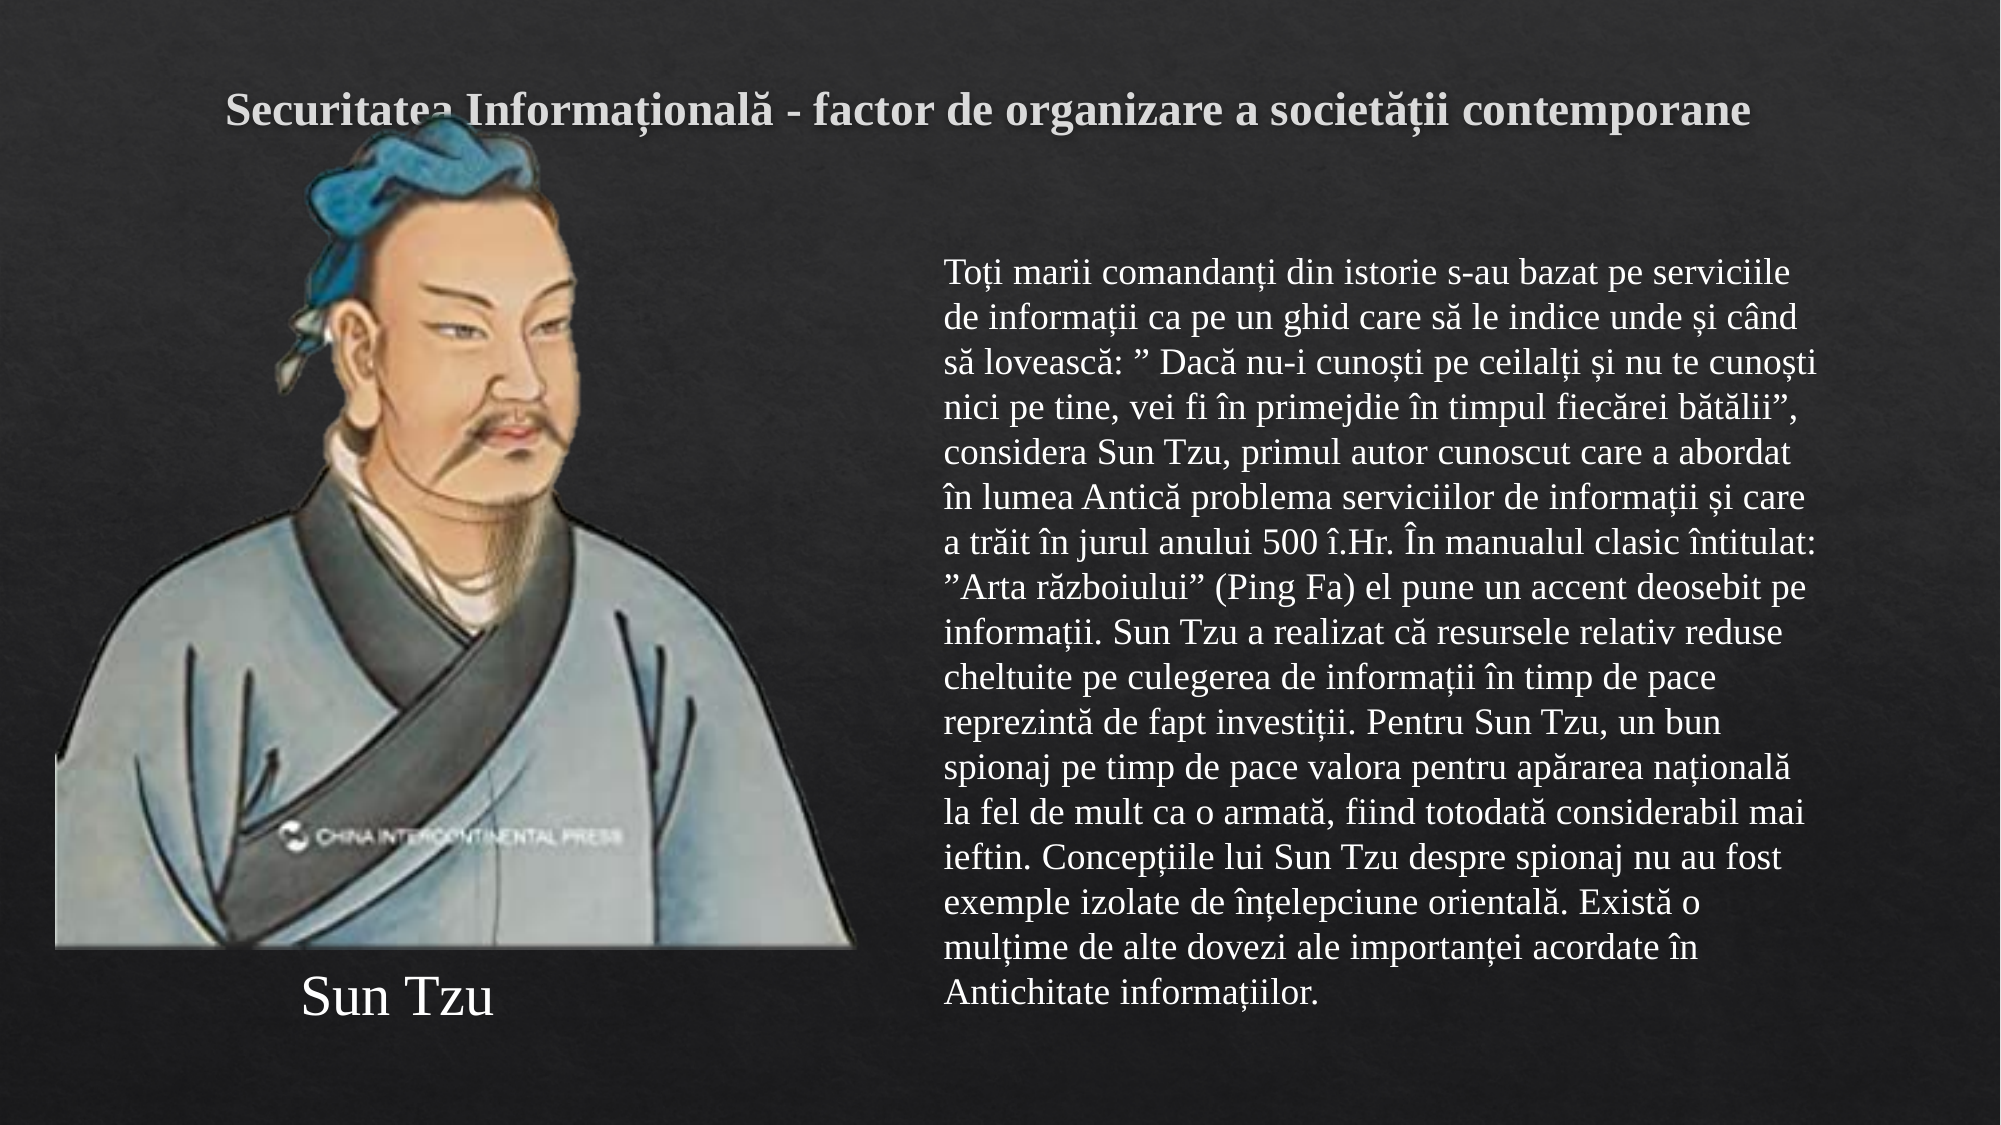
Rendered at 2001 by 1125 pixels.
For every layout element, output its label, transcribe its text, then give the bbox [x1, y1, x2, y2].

text_box Toți marii comandanți din istorie s-au bazat pe serviciile de informații ca pe un ghid care să le indice unde și când să lovească: ” Dacă nu-i cunoști pe ceilalți și nu te cunoști nici pe tine, vei fi în primejdie în timpul fiecărei bătălii”, considera Sun Tzu, primul autor cunoscut care a abordat în lumea Antică problema serviciilor de informații și care a trăit în jurul anului 500 î.Hr. În manualul clasic întitulat: ”Arta războiului” (Ping Fa) el pune un accent deosebit pe informații. Sun Tzu a realizat că resursele relativ reduse cheltuite pe culegerea de informații în timp de pace reprezintă de fapt investiții. Pentru Sun Tzu, un bun spionaj pe timp de pace valora pentru apărarea națională la fel de mult ca o armată, fiind totodată considerabil mai ieftin. Concepțiile lui Sun Tzu despre spionaj nu au fost exemple izolate de înțelepciune orientală. Există o mulțime de alte dovezi ale importanței acordate în Antichitate informațiilor. [928, 239, 1839, 1065]
title Securitatea Informațională - factor de organizare a societății contemporane [884, 55, 1839, 215]
text_box Sun Tzu [285, 961, 839, 1035]
picture [55, 0, 877, 951]
